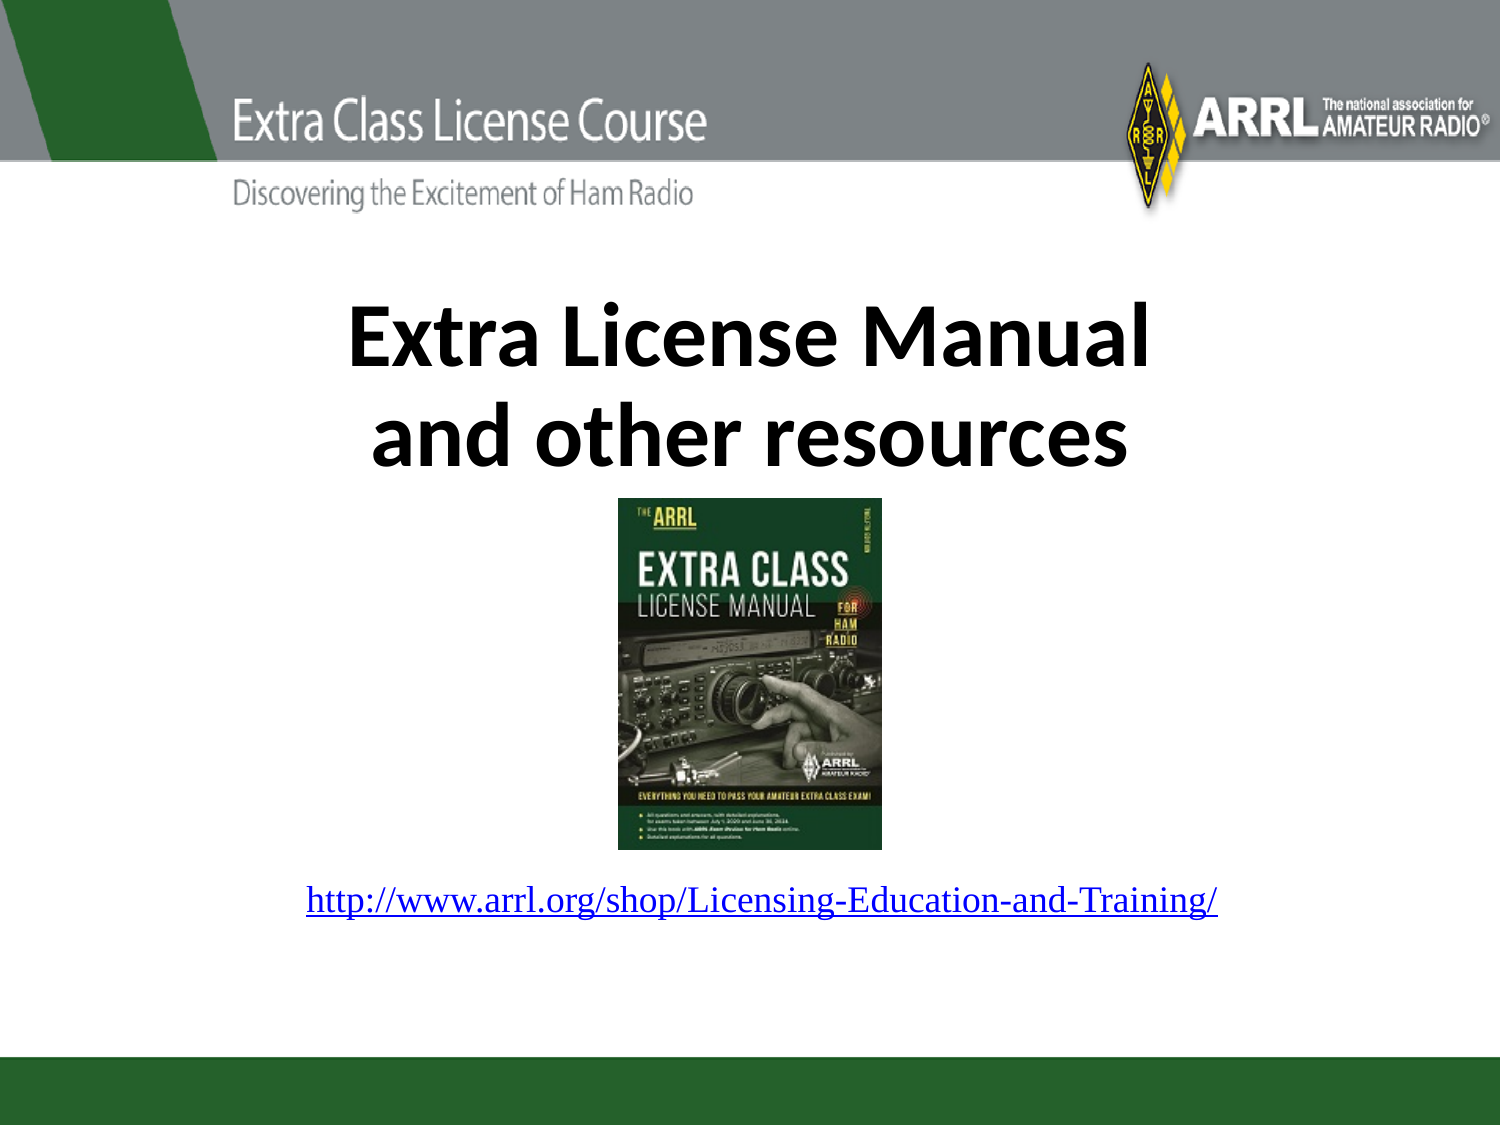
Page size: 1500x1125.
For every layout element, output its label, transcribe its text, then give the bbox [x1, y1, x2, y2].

text_box http://www.arrl.org/shop/Licensing-Education-and-Training/ [199, 849, 1325, 928]
picture [0, 0, 1500, 1125]
text_box Extra License Manual and other resources [346, 284, 1153, 485]
